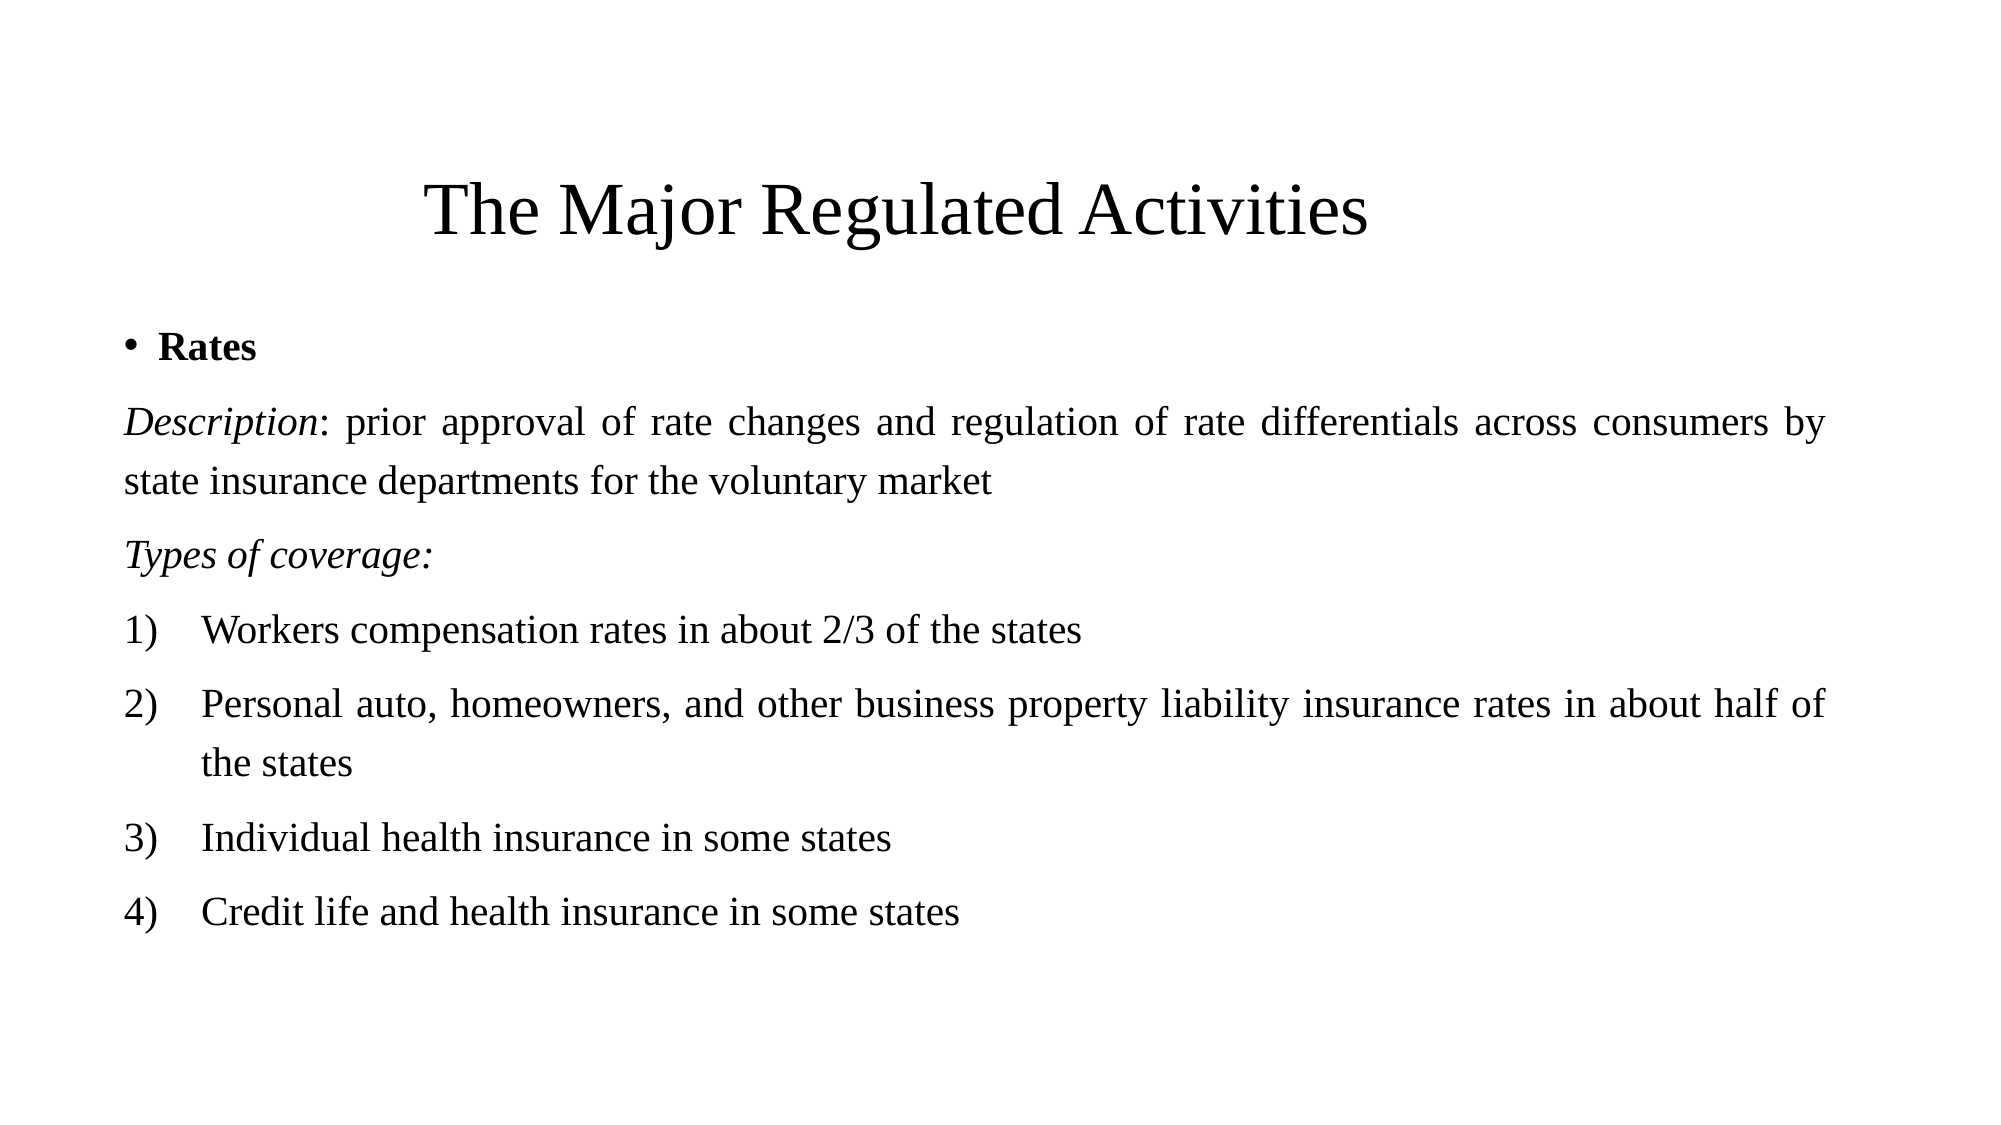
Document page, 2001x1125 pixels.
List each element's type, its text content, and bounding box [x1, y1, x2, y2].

title The Major Regulated Activities [408, 148, 1703, 272]
list Rates Description: prior approval of rate changes and regulation of rate differentials across consumers by state insurance departments for the voluntary market Types of coverage: Workers compensation rates in about 2/3 of the states Personal auto, homeowners, and other business property liability insurance rates in about half of the states Individual health insurance in some states Credit life and health insurance in some states [108, 301, 1843, 945]
